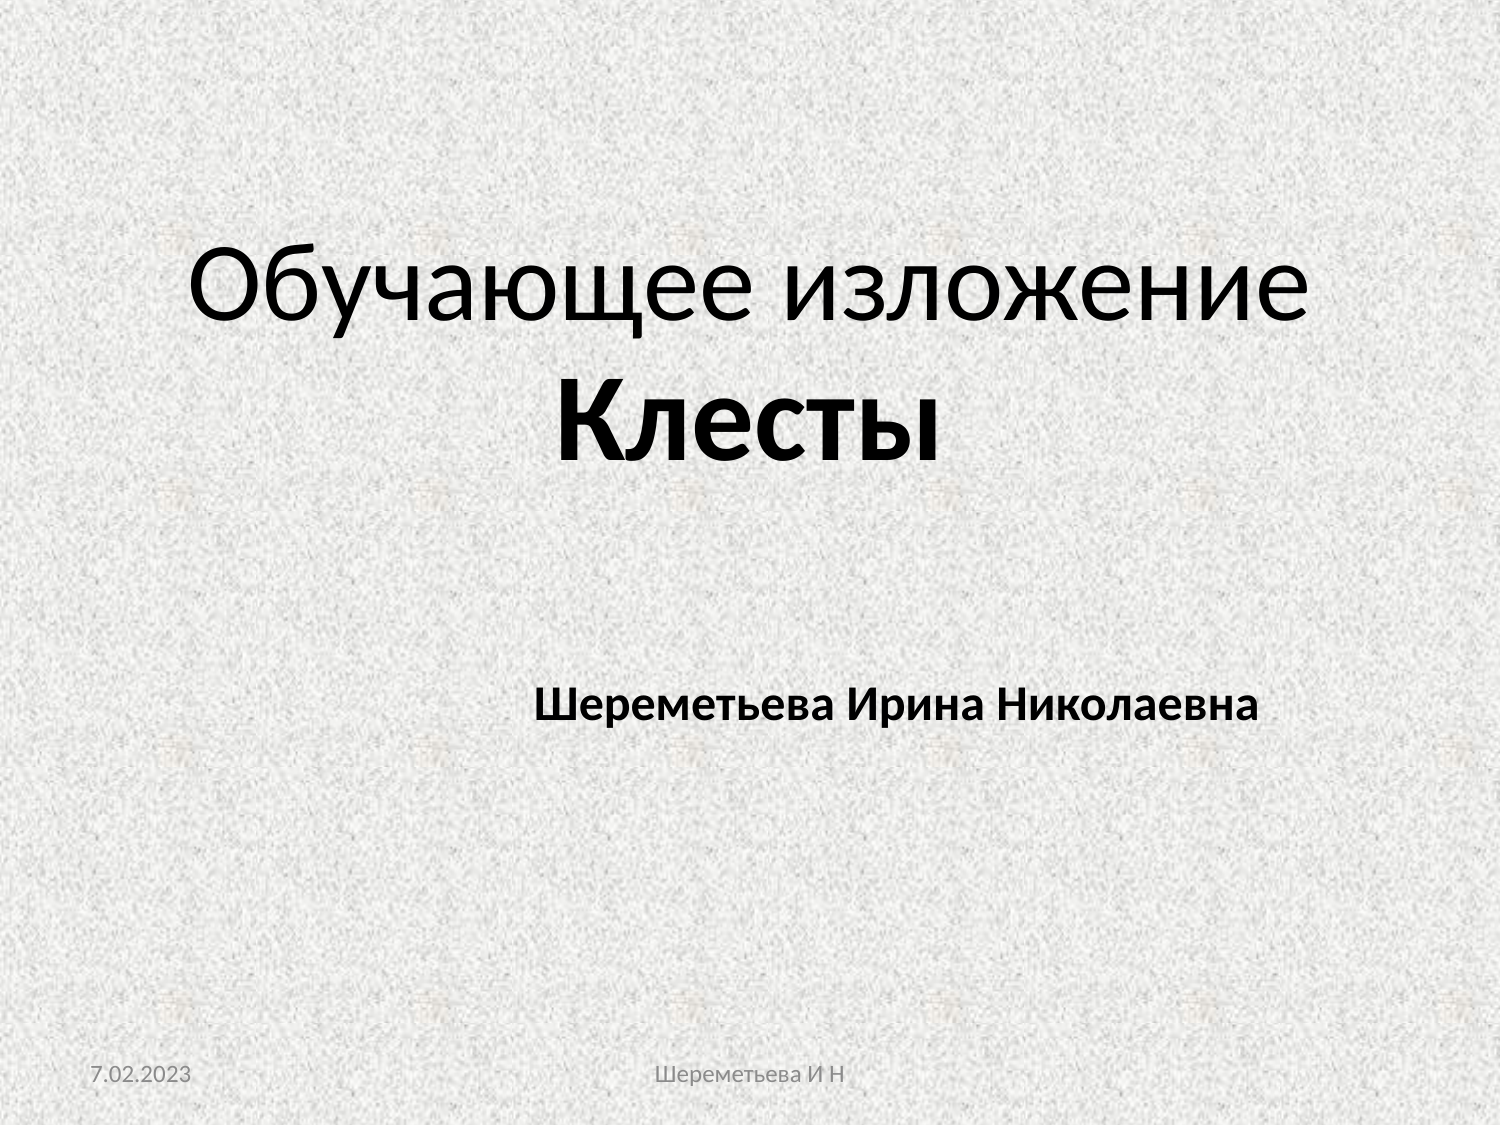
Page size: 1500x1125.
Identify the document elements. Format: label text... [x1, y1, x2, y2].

title Обучающее изложение [112, 128, 1388, 422]
subtitle Клесты Шереметьева Ирина Николаевна [225, 328, 1275, 786]
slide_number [75, 1042, 425, 1103]
footer Шереметьева И Н [512, 1042, 988, 1103]
picture [0, 0, 1500, 1125]
